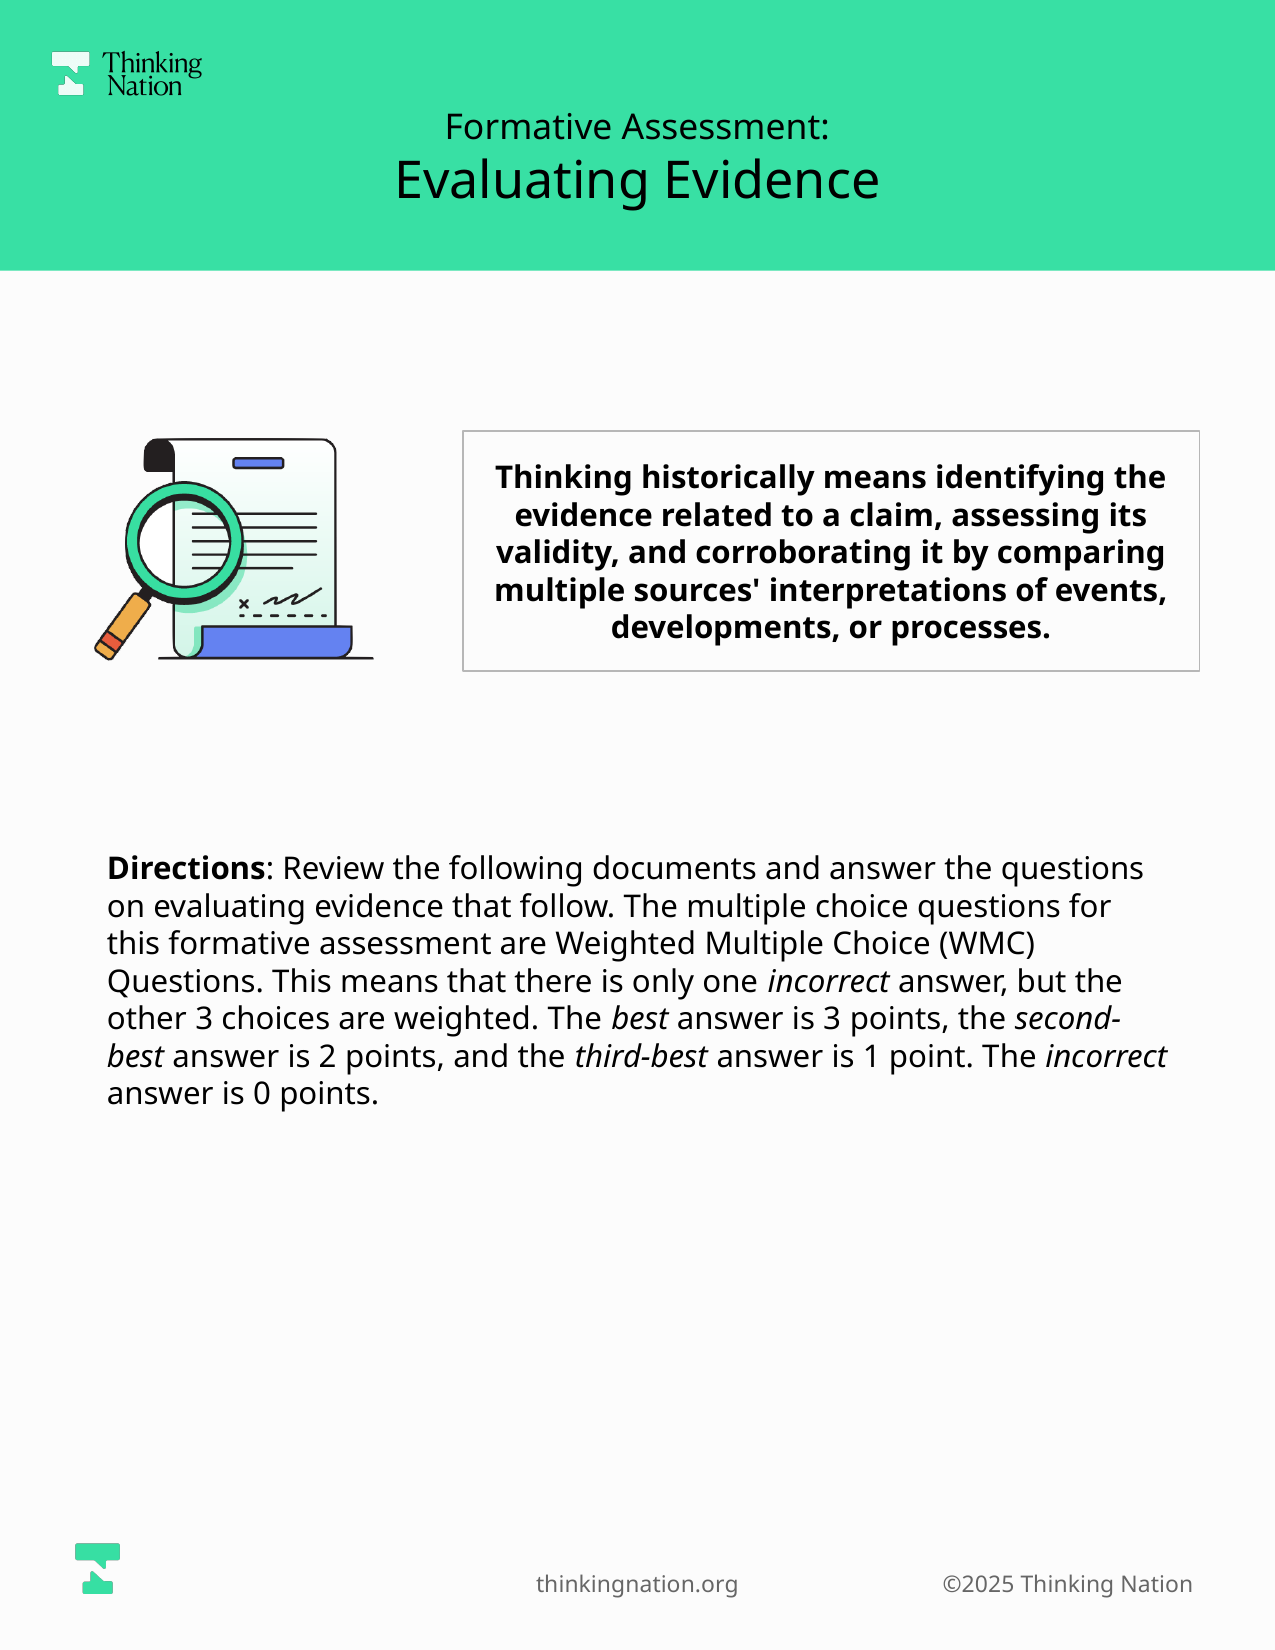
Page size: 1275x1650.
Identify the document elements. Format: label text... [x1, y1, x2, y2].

picture [62, 1533, 133, 1604]
text_box Thinking historically means identifying the evidence related to a claim, assessing its validity, and corroborating it by comparing multiple sources' interpretations of events, developments, or processes. [462, 431, 1200, 672]
picture [35, 37, 207, 109]
text_box thinkingnation.org [486, 1553, 789, 1605]
text_box Directions: Review the following documents and answer the questions on evaluating evidence that follow. The multiple choice questions for this formative assessment are Weighted Multiple Choice (WMC) Questions. This means that there is only one incorrect answer, but the other 3 choices are weighted. The best answer is 3 points, the second-best answer is 2 points, and the third-best answer is 1 point. The incorrect answer is 0 points. [87, 831, 1187, 1128]
text_box ©2025 Thinking Nation [907, 1553, 1210, 1605]
text_box Formative Assessment: Evaluating Evidence [0, 0, 1275, 271]
picture [75, 390, 392, 708]
